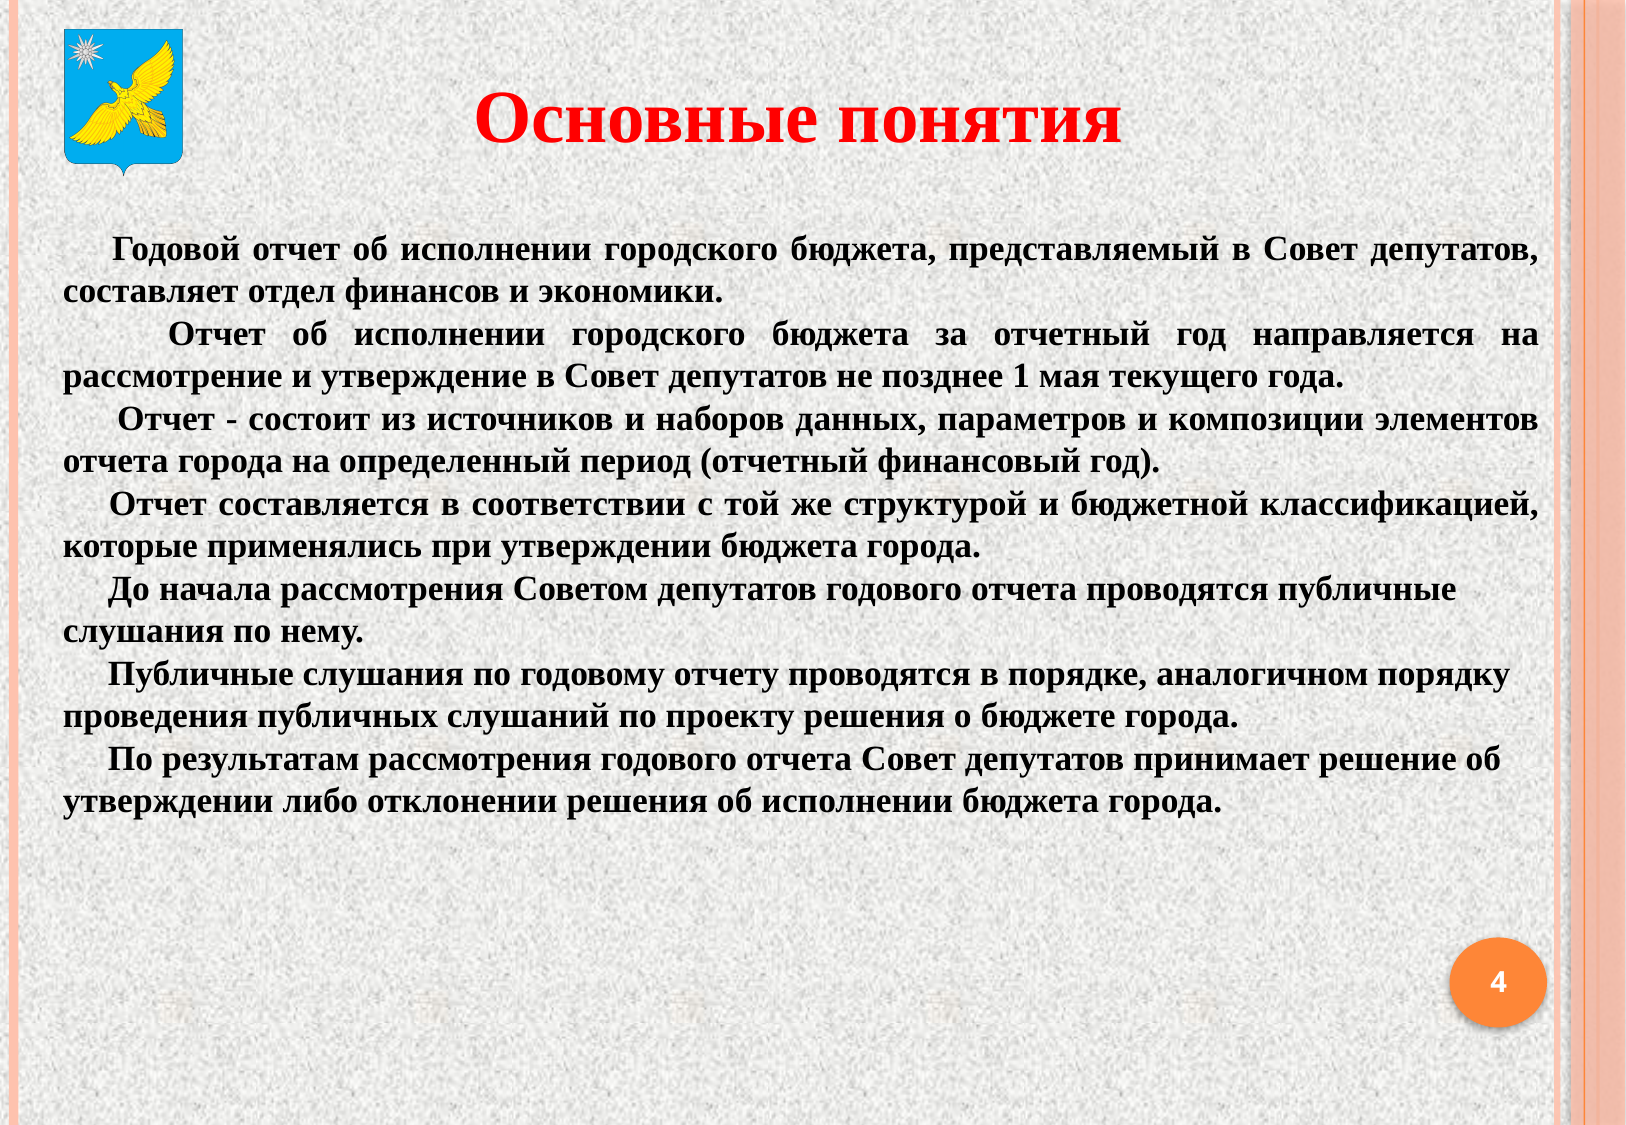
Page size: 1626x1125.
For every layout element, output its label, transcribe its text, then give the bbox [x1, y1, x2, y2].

text_box Годовой отчет об исполнении городского бюджета, представляемый в Совет депутатов, составляет отдел финансов и экономики. Отчет об исполнении городского бюджета за отчетный год направляется на рассмотрение и утверждение в Совет депутатов не позднее 1 мая текущего года. Отчет - состоит из источников и наборов данных, параметров и композиции элементов отчета города на определенный период (отчетный финансовый год). Отчет составляется в соответствии с той же структурой и бюджетной классификацией, которые применялись при утверждении бюджета города. До начала рассмотрения Советом депутатов годового отчета проводятся публичные слушания по нему. Публичные слушания по годовому отчету проводятся в порядке, аналогичном порядку проведения публичных слушаний по проекту решения о бюджете города. По результатам рассмотрения годового отчета Совет депутатов принимает решение об утверждении либо отклонении решения об исполнении бюджета города. [48, 217, 1555, 868]
picture [19, 0, 1554, 1125]
picture [1561, 0, 1570, 1125]
slide_number 4 [1444, 940, 1553, 1027]
text_box Основные понятия [401, 0, 1214, 165]
picture [0, 0, 8, 1125]
